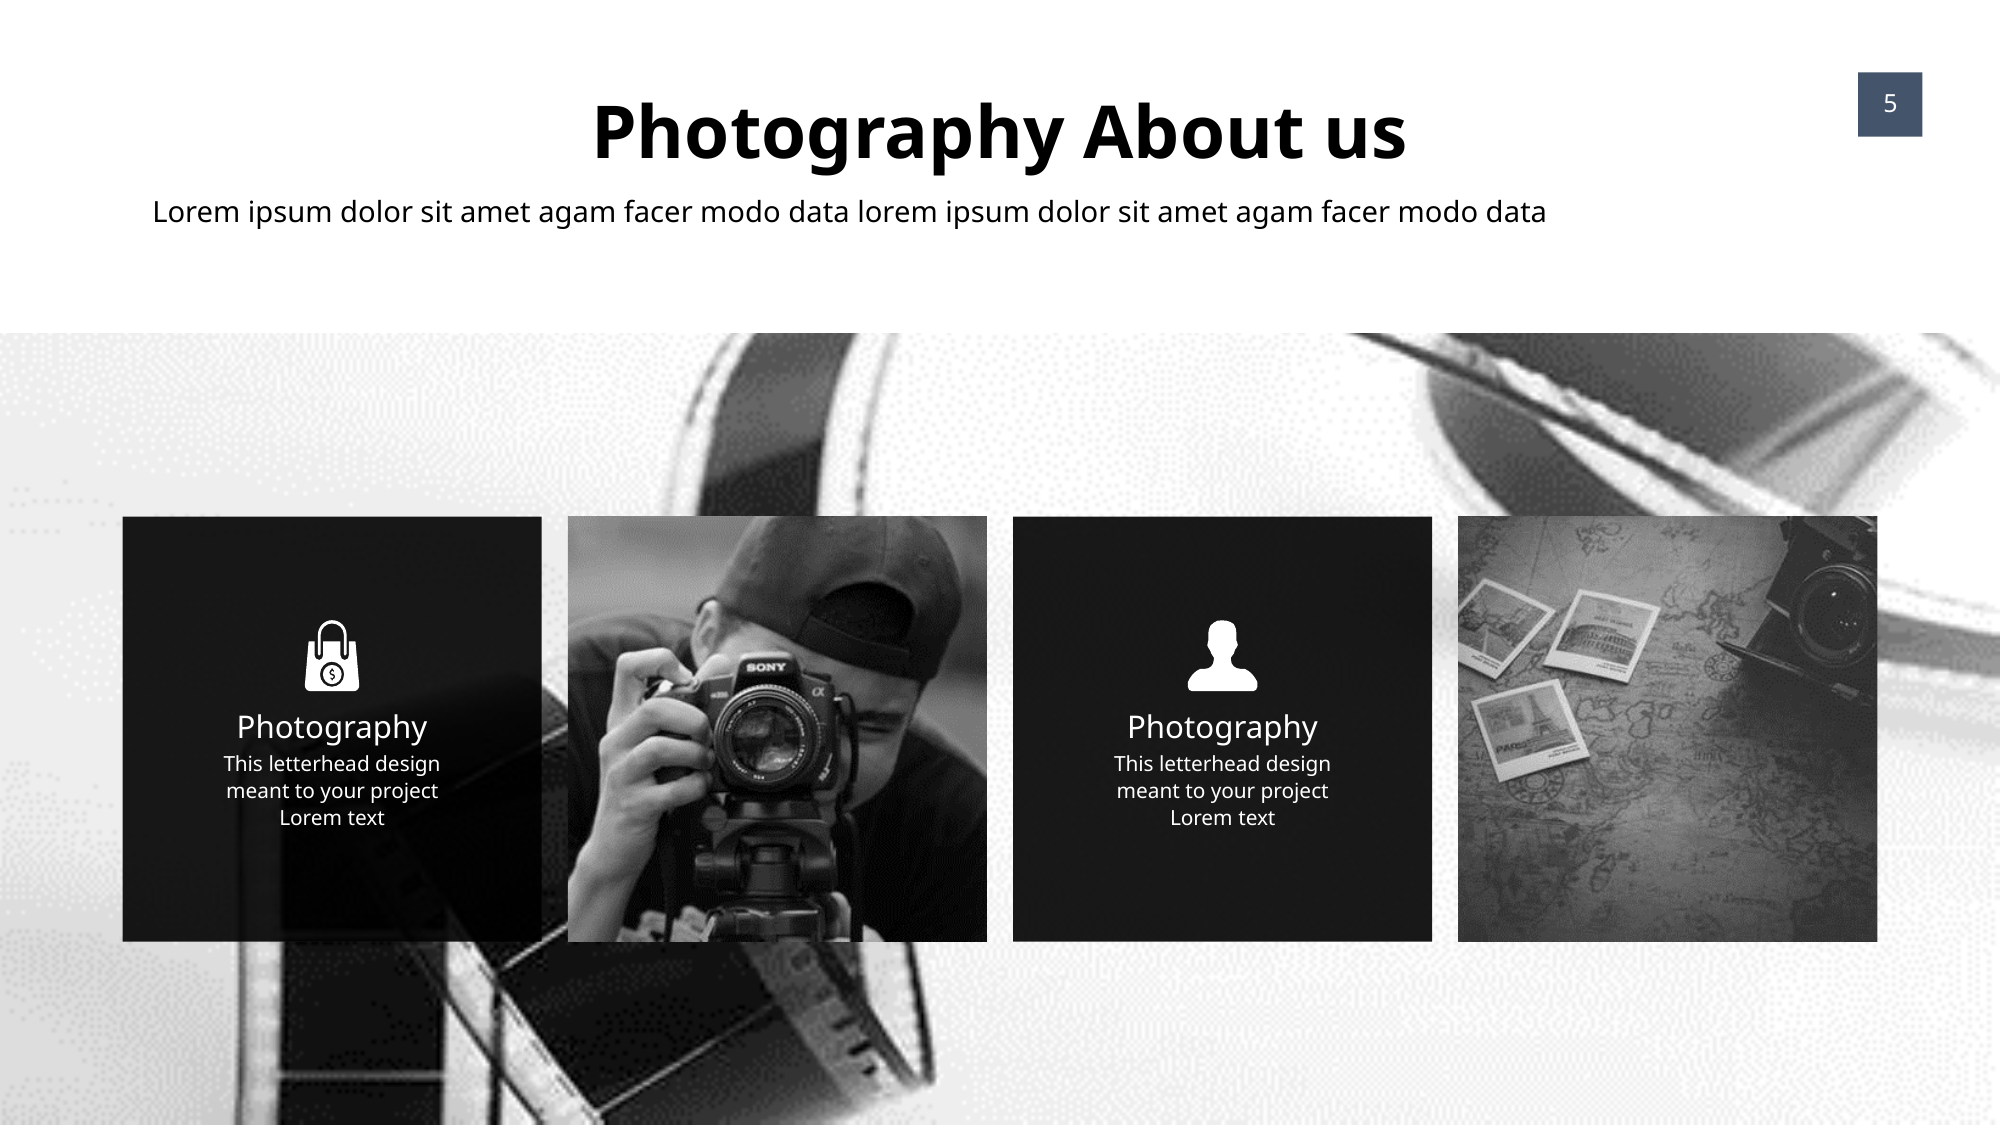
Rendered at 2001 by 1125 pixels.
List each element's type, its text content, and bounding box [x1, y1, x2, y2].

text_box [1091, 620, 1354, 839]
title Photography About us [137, 78, 1863, 186]
slide_number 5 [1863, 78, 1927, 130]
subtitle Lorem ipsum dolor sit amet agam facer modo data lorem ipsum dolor sit amet agam facer modo data [137, 186, 1863, 227]
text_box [203, 620, 462, 839]
picture [0, 333, 2000, 1125]
